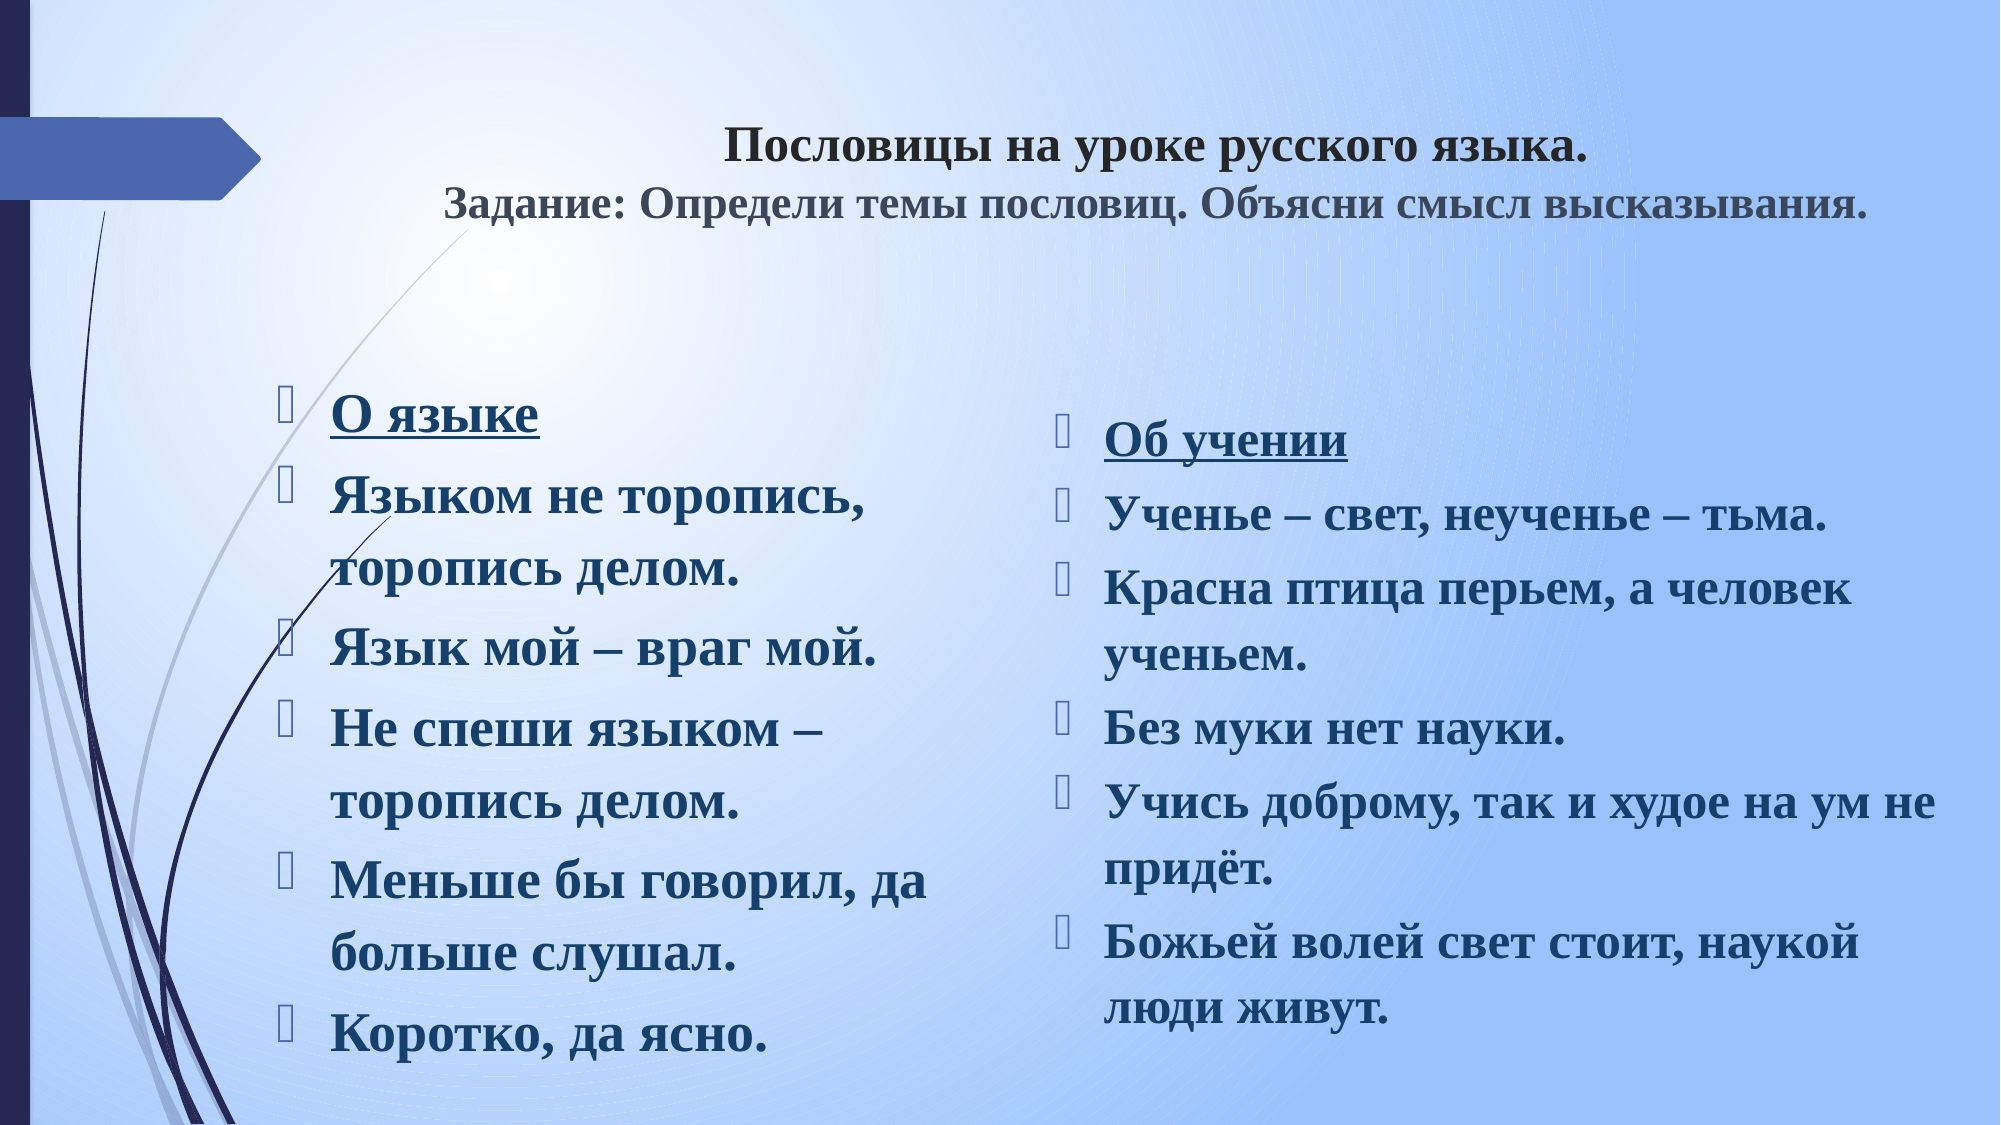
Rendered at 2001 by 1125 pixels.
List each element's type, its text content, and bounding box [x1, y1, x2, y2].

title Пословицы на уроке русского языка. Задание: Определи темы пословиц. Объясни смысл высказывания. [425, 102, 1888, 313]
list Об учении Ученье – свет, неученье – тьма. Красна птица перьем, а человек ученьем. Без муки нет науки. Учись доброму, так и худое на ум не придёт. Божьей волей свет стоит, наукой люди живут. [1022, 393, 1980, 1082]
list О языке Языком не торопись, торопись делом. Язык мой – враг мой. Не спеши языком – торопись делом. Меньше бы говорил, да больше слушал. Коротко, да ясно. [243, 364, 945, 1125]
